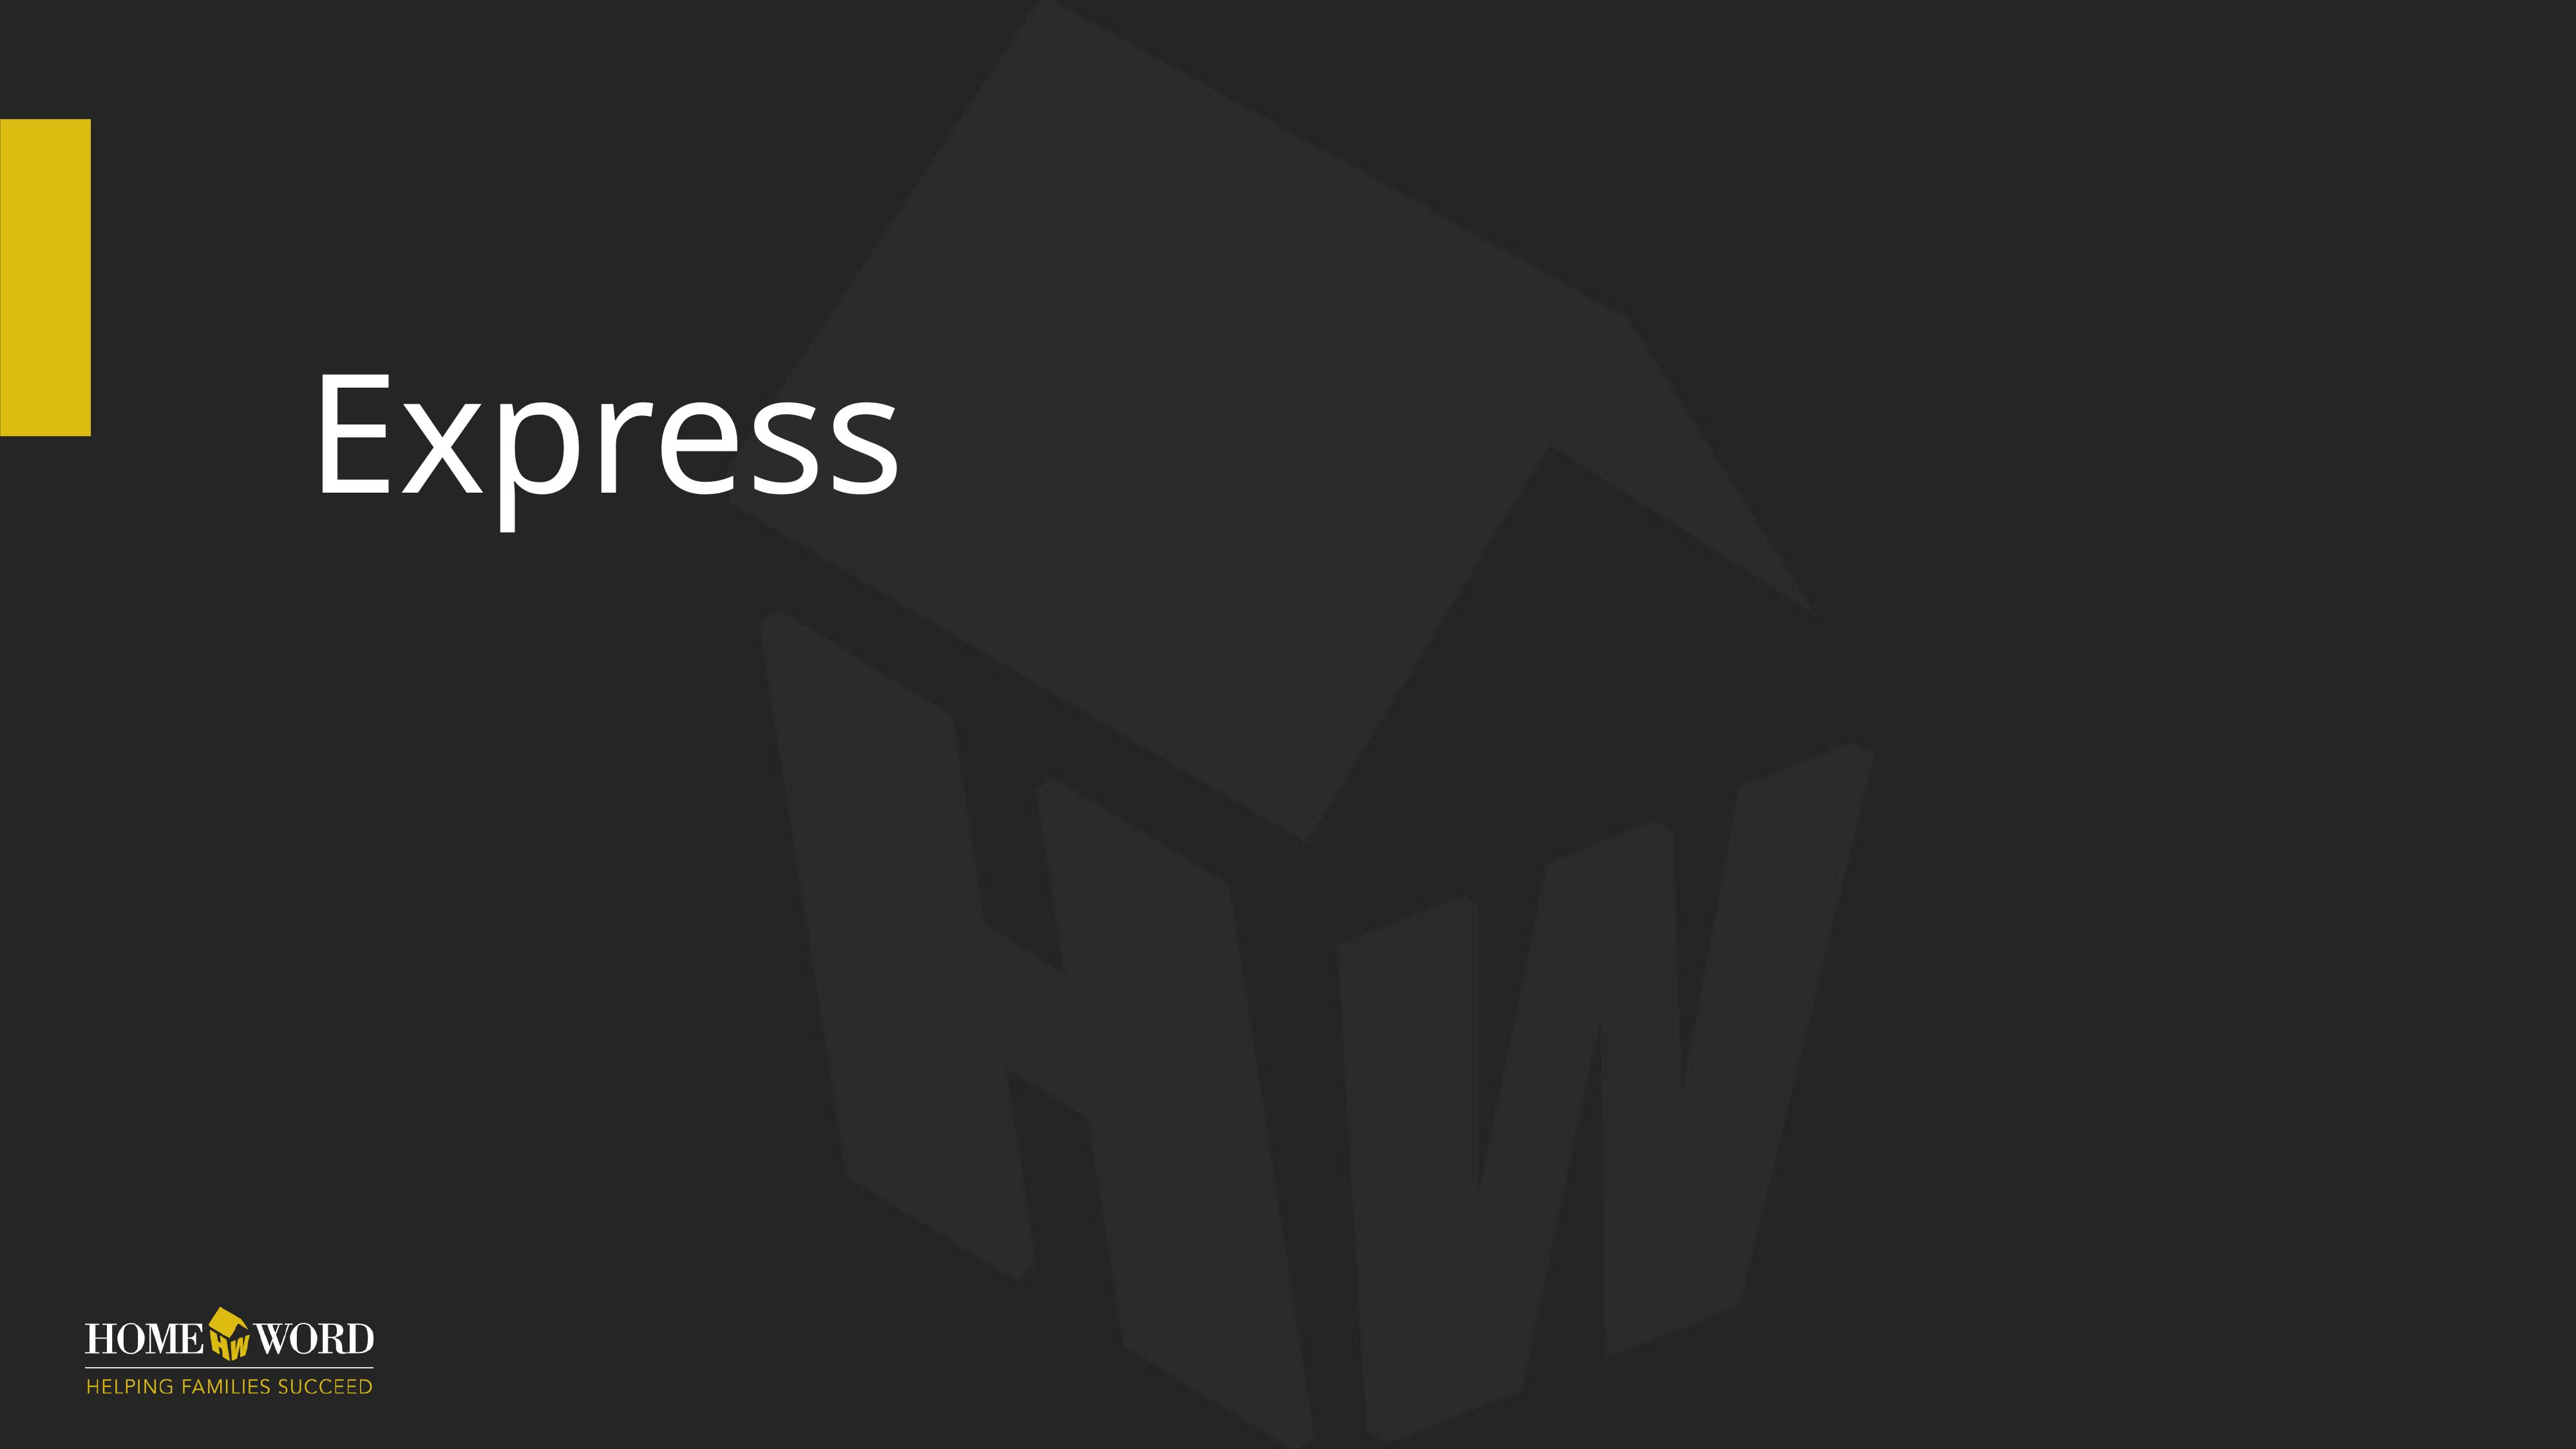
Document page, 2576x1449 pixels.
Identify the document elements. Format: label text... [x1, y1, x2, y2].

picture [0, 0, 2576, 1449]
title Express [301, 321, 2246, 533]
